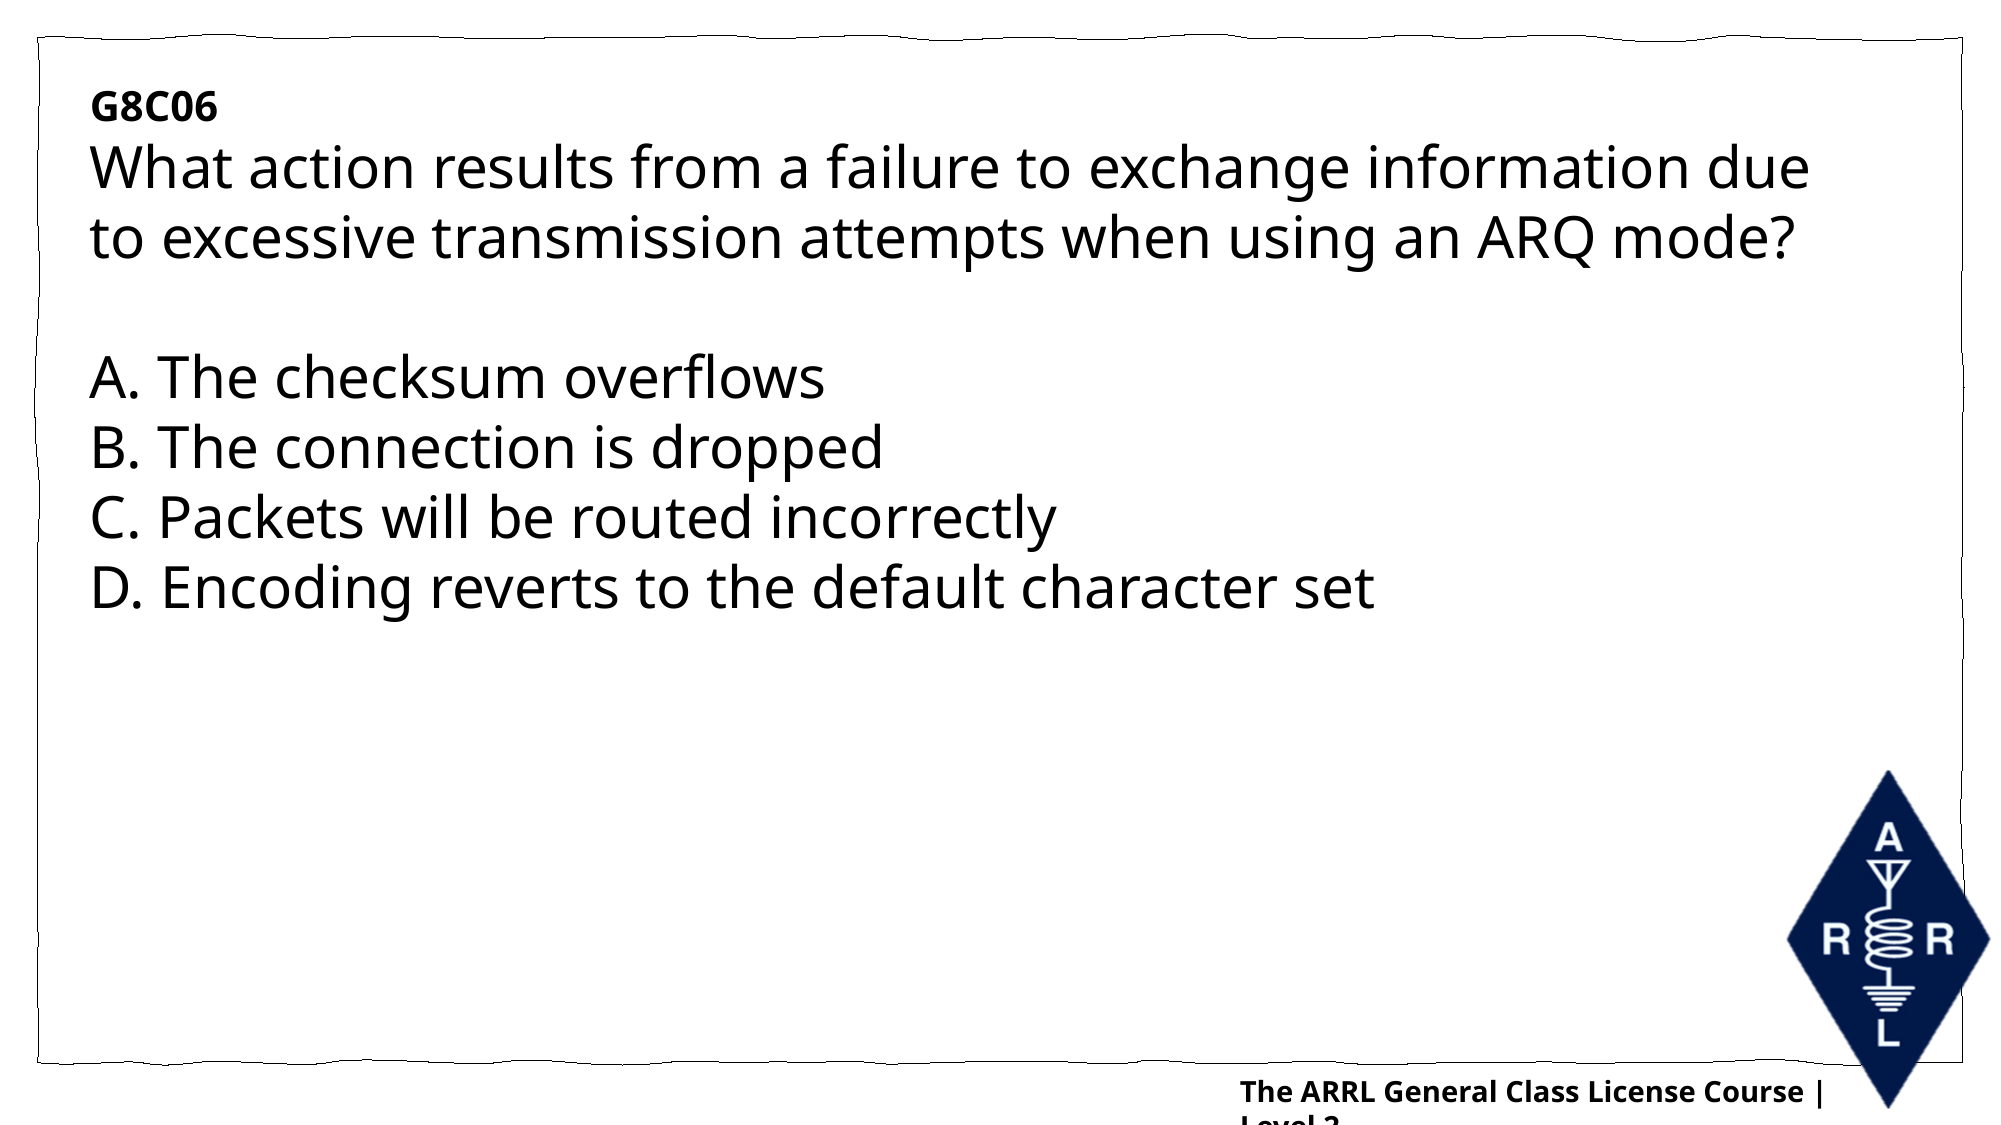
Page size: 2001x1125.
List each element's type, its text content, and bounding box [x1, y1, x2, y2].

text_box G8C06 What action results from a failure to exchange information due to excessive transmission attempts when using an ARQ mode? A. The checksum overflows B. The connection is dropped C. Packets will be routed incorrectly D. Encoding reverts to the default character set [75, 72, 1850, 628]
picture [1773, 752, 1999, 1125]
